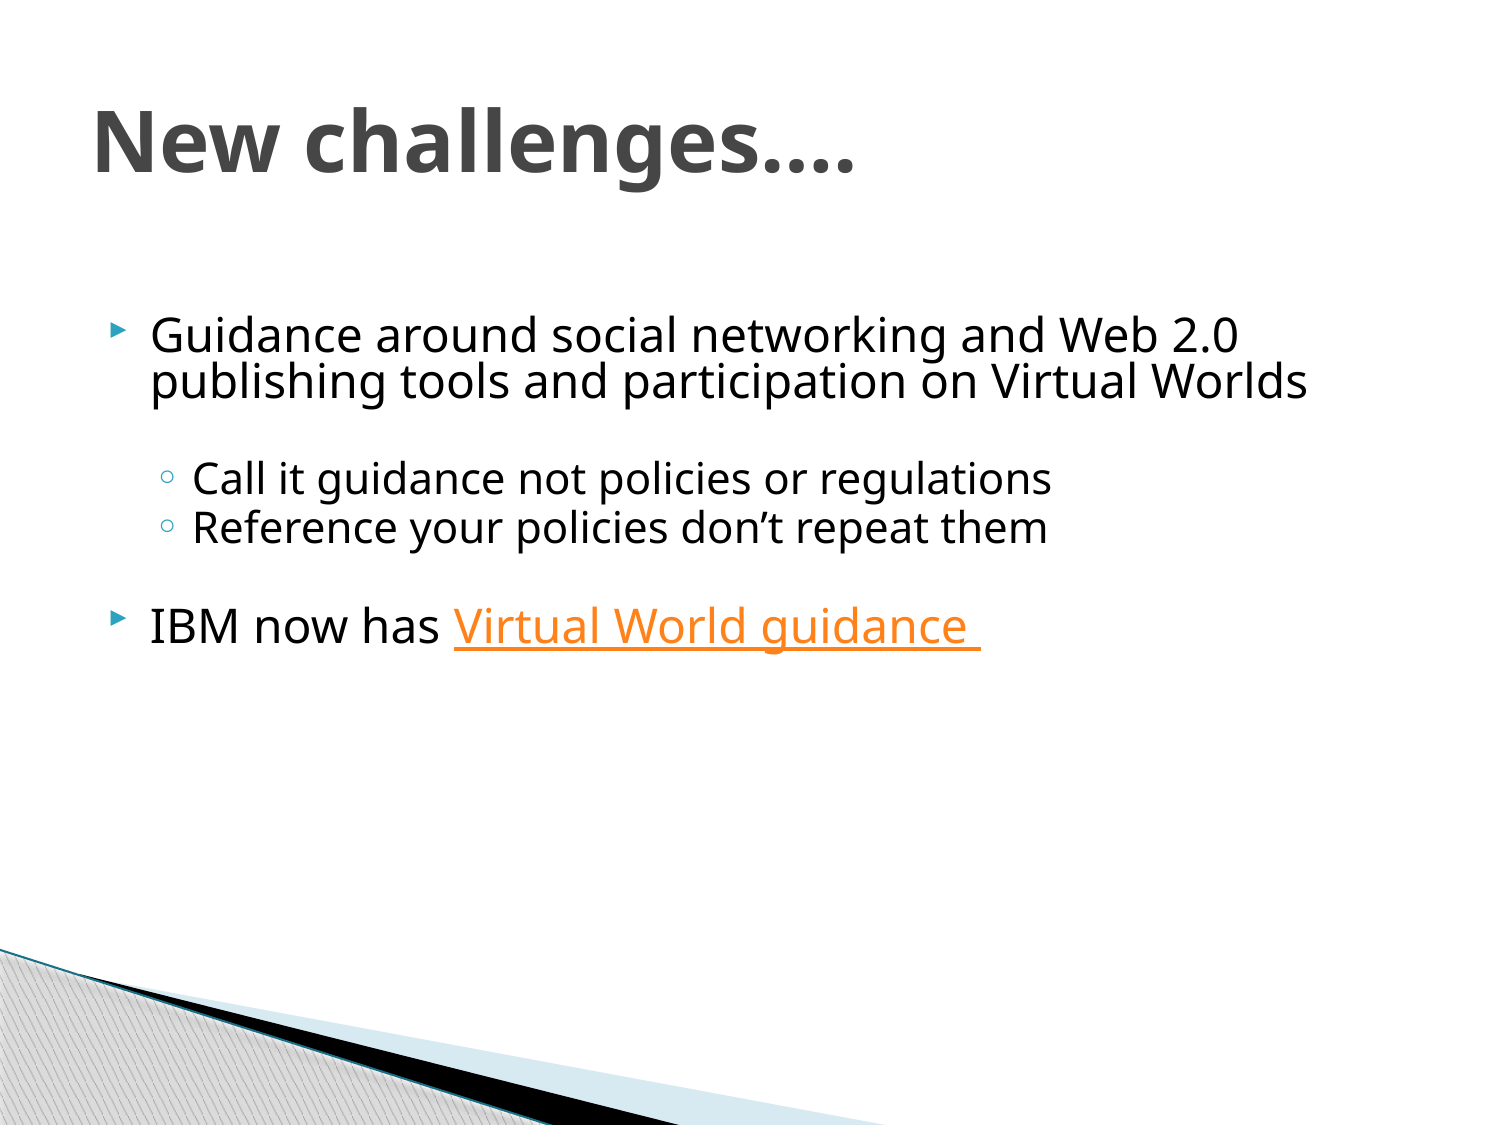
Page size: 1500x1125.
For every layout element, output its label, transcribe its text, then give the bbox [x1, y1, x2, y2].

list Guidance around social networking and Web 2.0 publishing tools and participation on Virtual Worlds Call it guidance not policies or regulations Reference your policies don’t repeat them IBM now has Virtual World guidance [74, 242, 1426, 986]
title New challenges…. [75, 45, 1425, 233]
